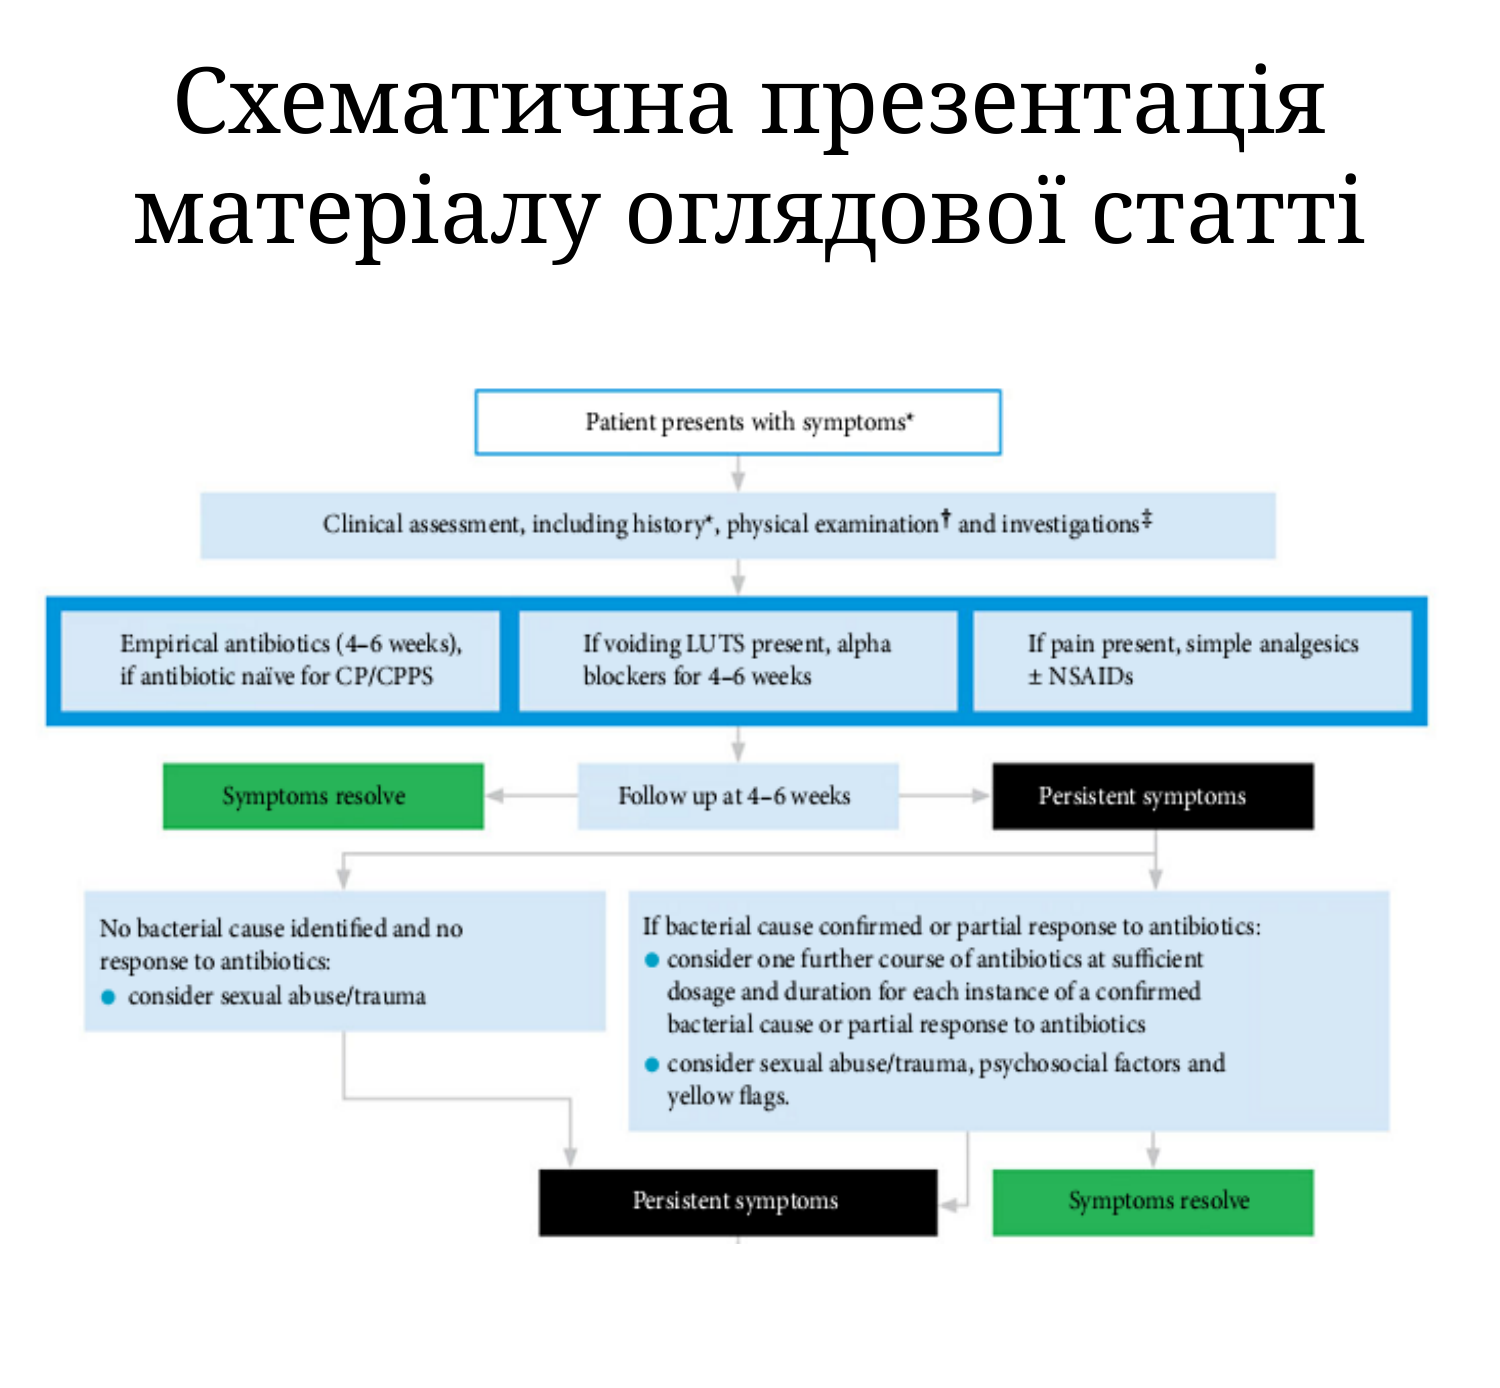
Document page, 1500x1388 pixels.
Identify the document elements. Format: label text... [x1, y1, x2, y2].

title Схематична презентація матеріалу оглядової статті [12, 41, 1488, 264]
picture [10, 384, 1500, 1244]
